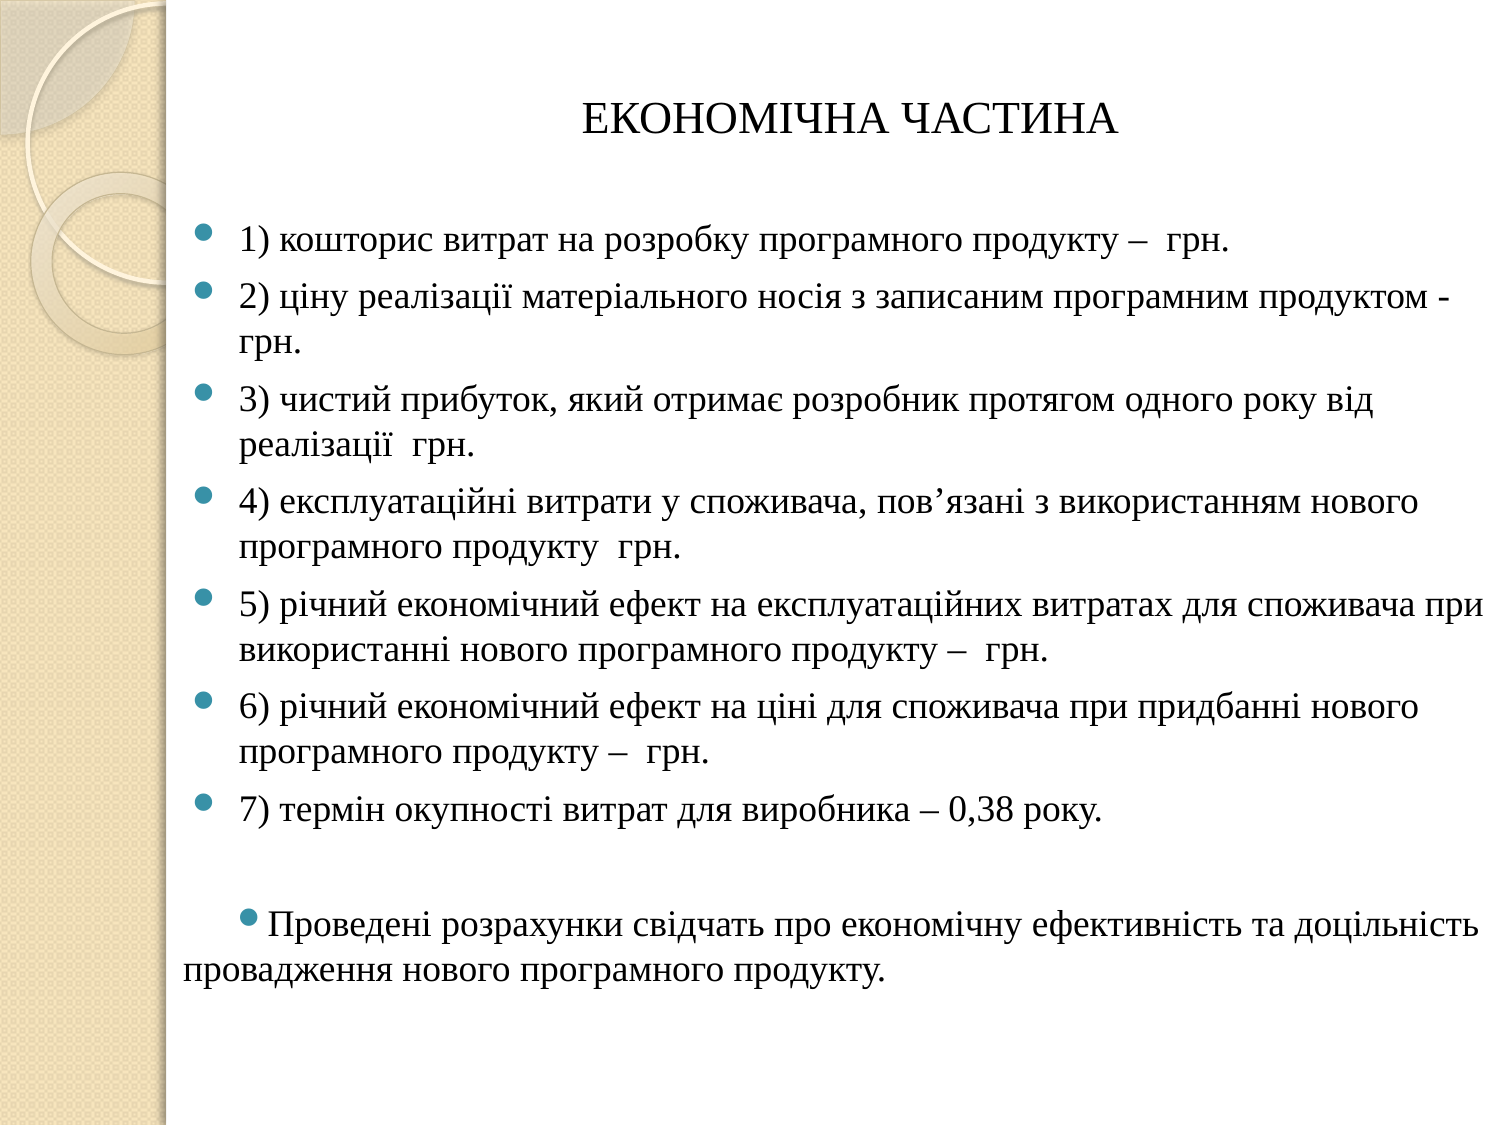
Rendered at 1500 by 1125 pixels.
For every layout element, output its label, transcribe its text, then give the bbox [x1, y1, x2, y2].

title ЕКОНОМІЧНА ЧАСТИНА [235, 45, 1466, 185]
